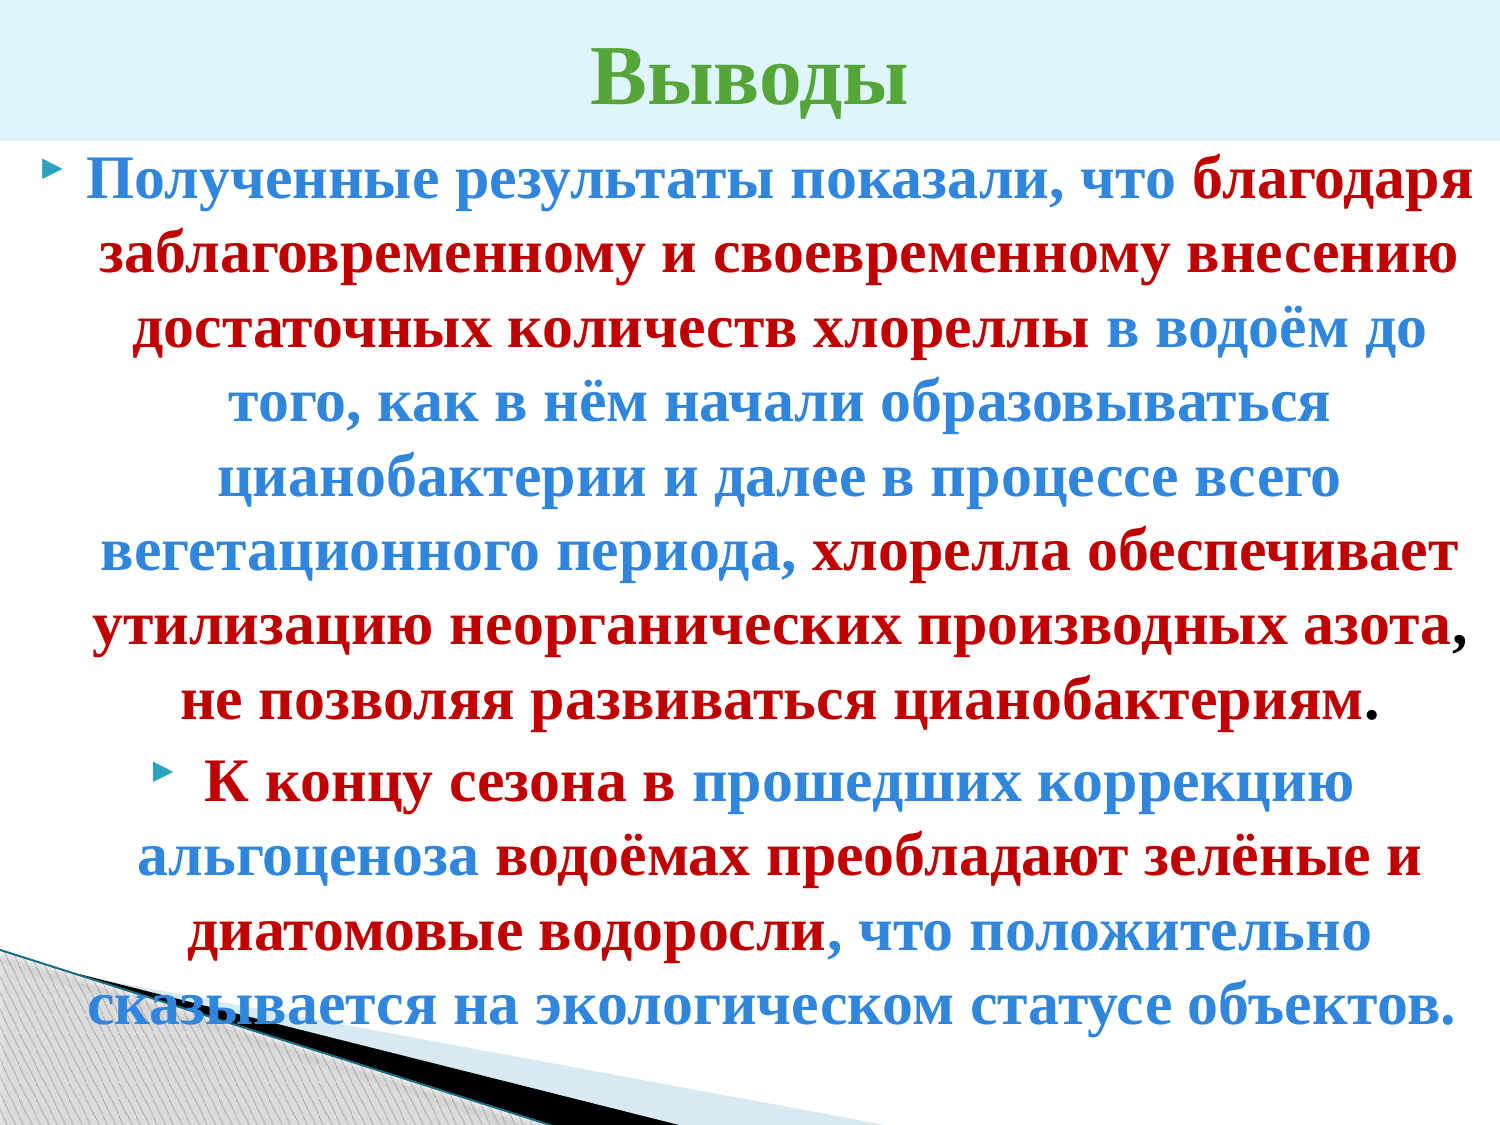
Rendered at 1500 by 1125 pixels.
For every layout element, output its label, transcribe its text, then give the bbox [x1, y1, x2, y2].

title Выводы [0, 0, 1500, 141]
list Полученные результаты показали, что благодаря заблаговременному и своевременному внесению достаточных количеств хлореллы в водоём до того, как в нём начали образовываться цианобактерии и далее в процессе всего вегетационного периода, хлорелла обеспечивает утилизацию неорганических производных азота, не позволяя развиваться цианобактериям. К концу сезона в прошедших коррекцию альгоценоза водоёмах преобладают зелёные и диатомовые водоросли, что положительно сказывается на экологическом статусе объектов. [0, 141, 1500, 1125]
